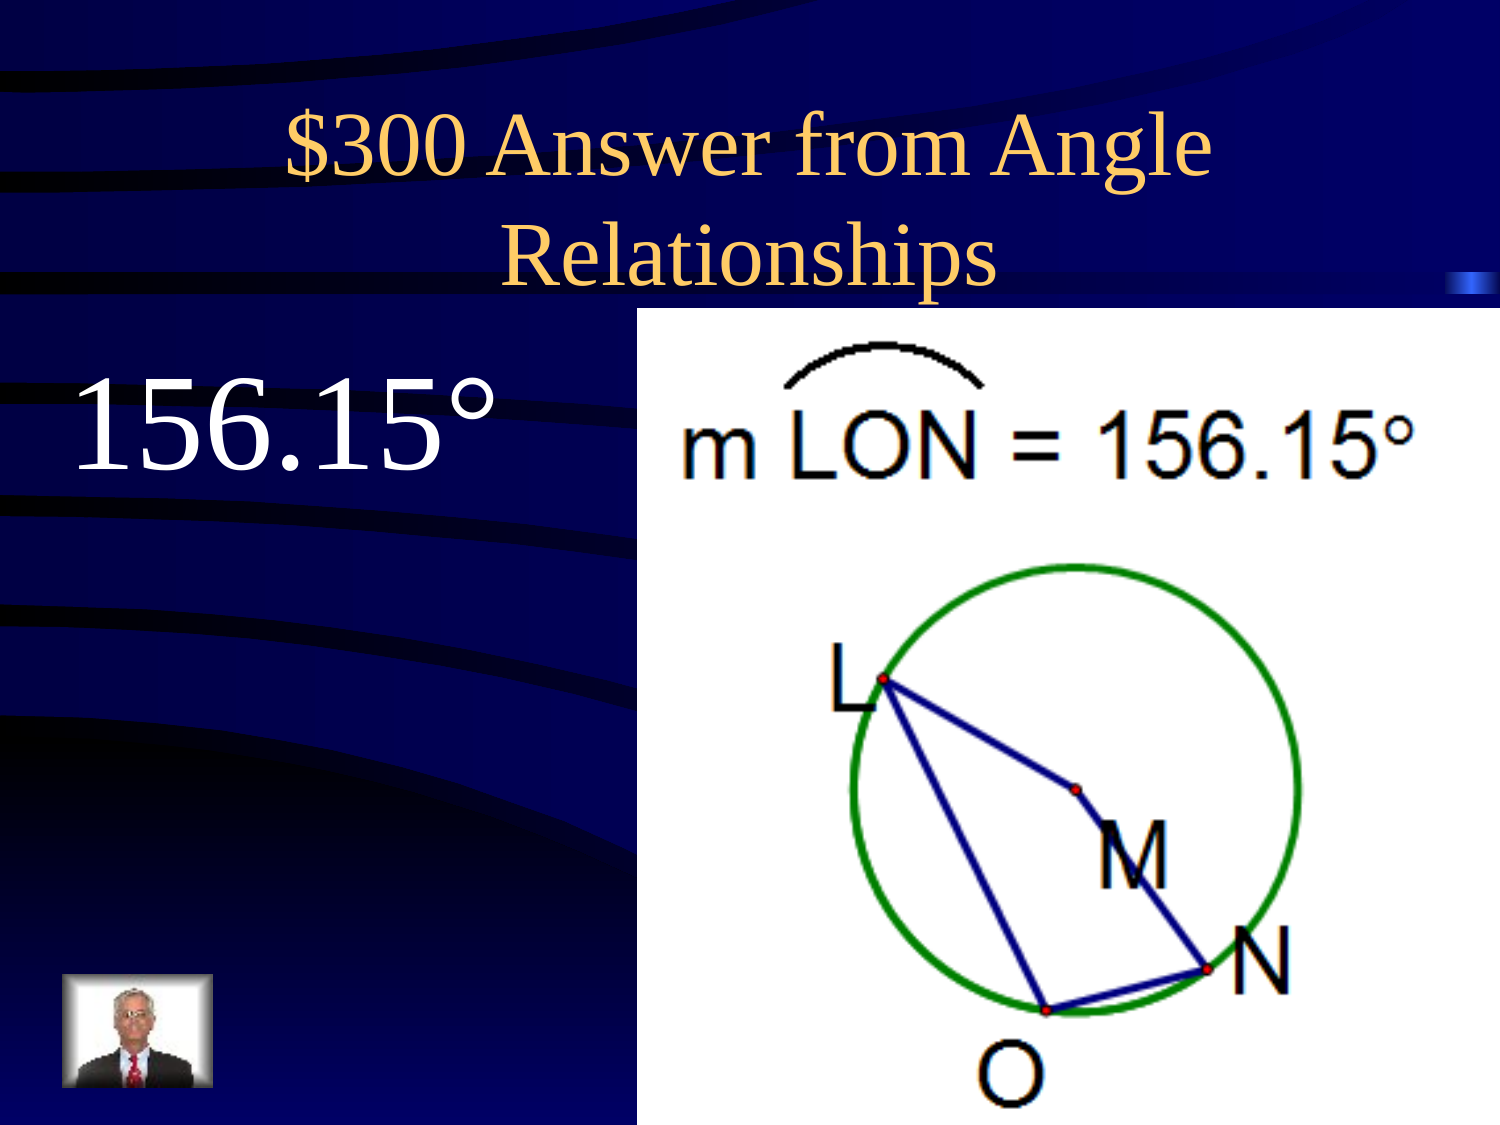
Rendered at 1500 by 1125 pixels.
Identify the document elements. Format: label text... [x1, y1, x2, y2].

text_box 156.15° [52, 324, 516, 505]
picture [62, 974, 213, 1088]
picture [637, 308, 1500, 1125]
title $300 Answer from Angle Relationships [112, 99, 1388, 288]
